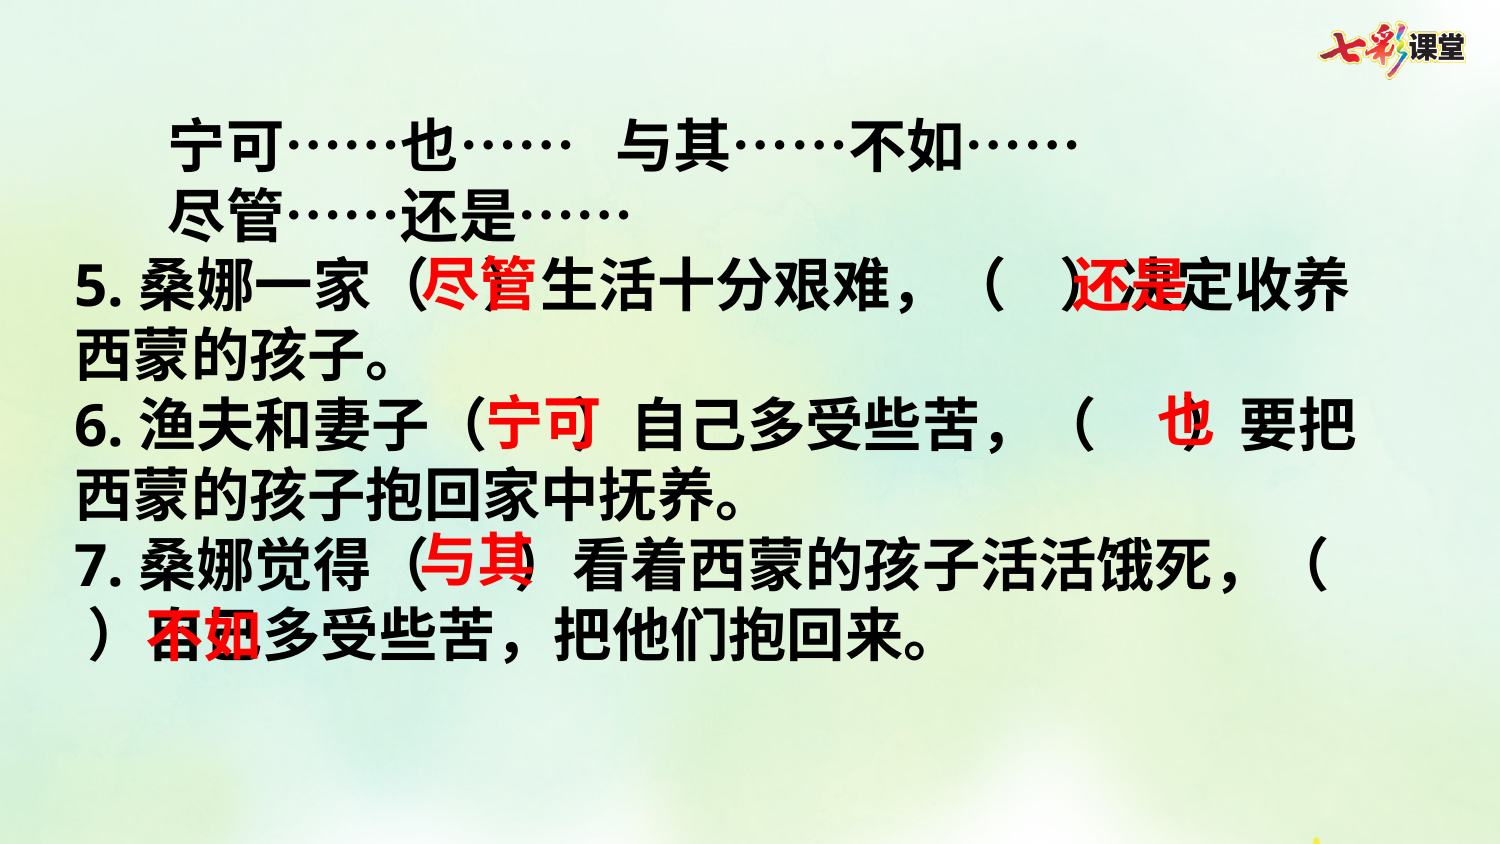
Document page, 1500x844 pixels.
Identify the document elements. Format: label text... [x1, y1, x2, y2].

text_box 还是 [1057, 241, 1218, 326]
text_box 尽管 [406, 239, 567, 325]
text_box 宁可 [470, 379, 631, 464]
picture [0, 0, 1500, 844]
text_box 不如 [131, 590, 292, 676]
text_box 也 [1142, 375, 1303, 461]
text_box 与其 [404, 516, 566, 601]
text_box 宁可……也…… 与其……不如…… 尽管……还是…… 5.桑娜一家（ ）生活十分艰难，（ ）决定收养西蒙的孩子。 6.渔夫和妻子（ ）自己多受些苦，（ ）要把西蒙的孩子抱回家中抚养。 7.桑娜觉得（ ）看着西蒙的孩子活活饿死，（ ）自己多受些苦，把他们抱回来。 [59, 101, 1424, 676]
